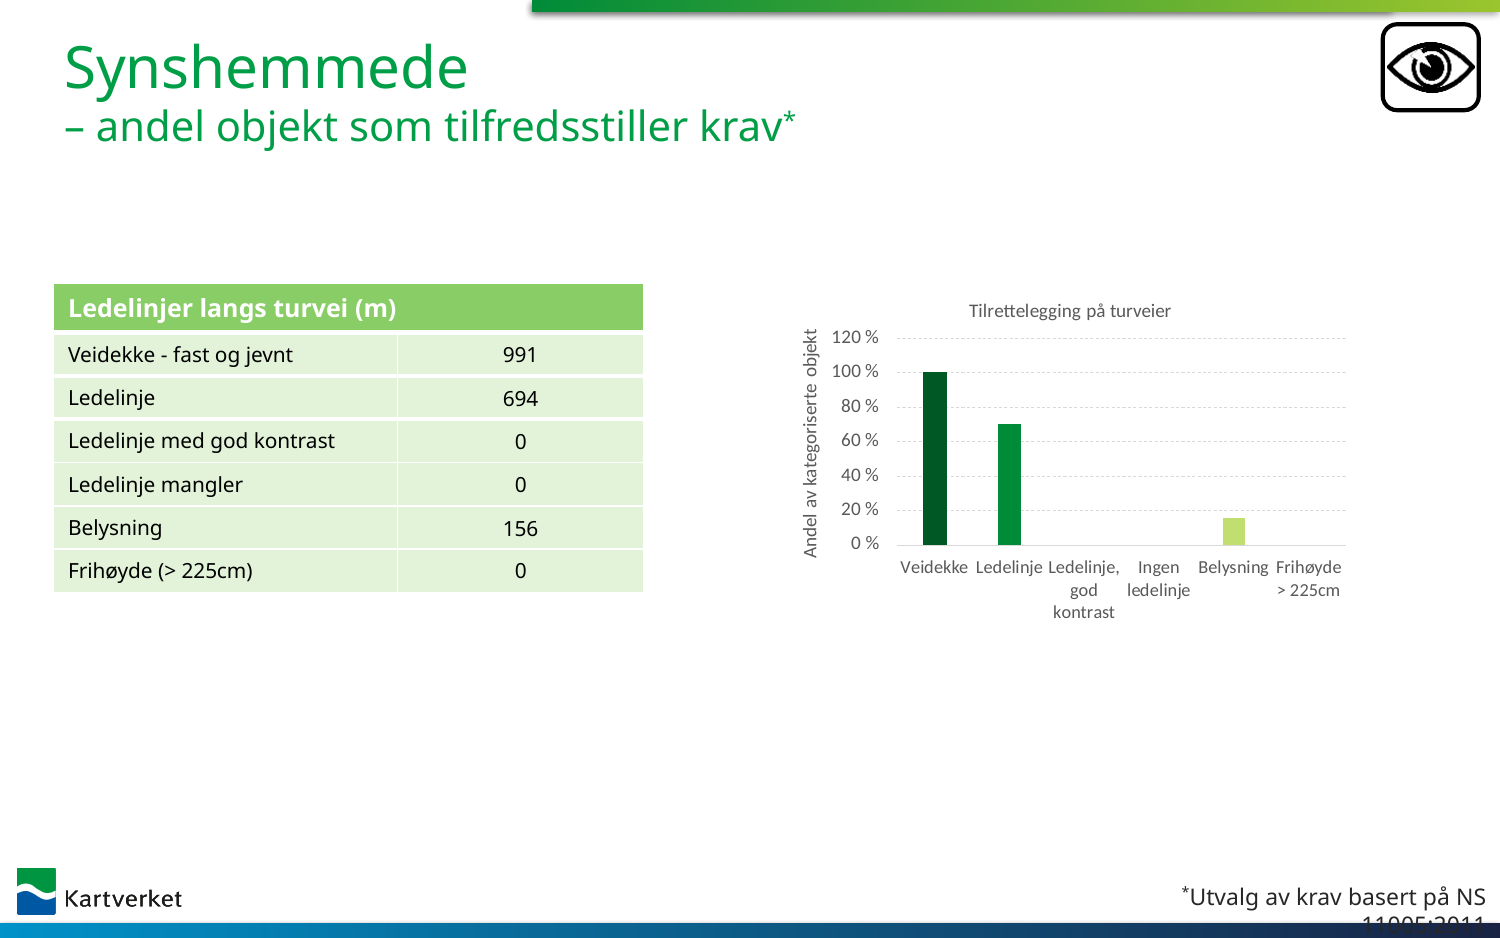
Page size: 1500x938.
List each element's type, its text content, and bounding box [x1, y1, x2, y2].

table_cell Veidekke - fast og jevnt [54, 335, 397, 374]
picture [791, 291, 1349, 630]
text_box Synshemmede – andel objekt som tilfredsstiller krav* [49, 24, 1431, 158]
table_cell Ledelinje med god kontrast [54, 421, 397, 462]
table_cell Belysning [54, 507, 397, 548]
table_cell Ledelinje mangler [54, 463, 397, 505]
table_cell 0 [398, 463, 643, 505]
table_cell 694 [398, 378, 643, 417]
table_cell 0 [398, 421, 643, 462]
table_header Ledelinjer langs turvei (m) [54, 284, 643, 330]
table_cell 991 [398, 335, 643, 374]
table_cell 156 [398, 507, 643, 548]
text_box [1382, 24, 1480, 111]
text_box *Utvalg av krav basert på NS 11005:2011 [1068, 873, 1500, 938]
table_cell Frihøyde (> 225cm) [54, 550, 397, 592]
table_cell Ledelinje [54, 378, 397, 417]
table_cell 0 [398, 550, 643, 592]
